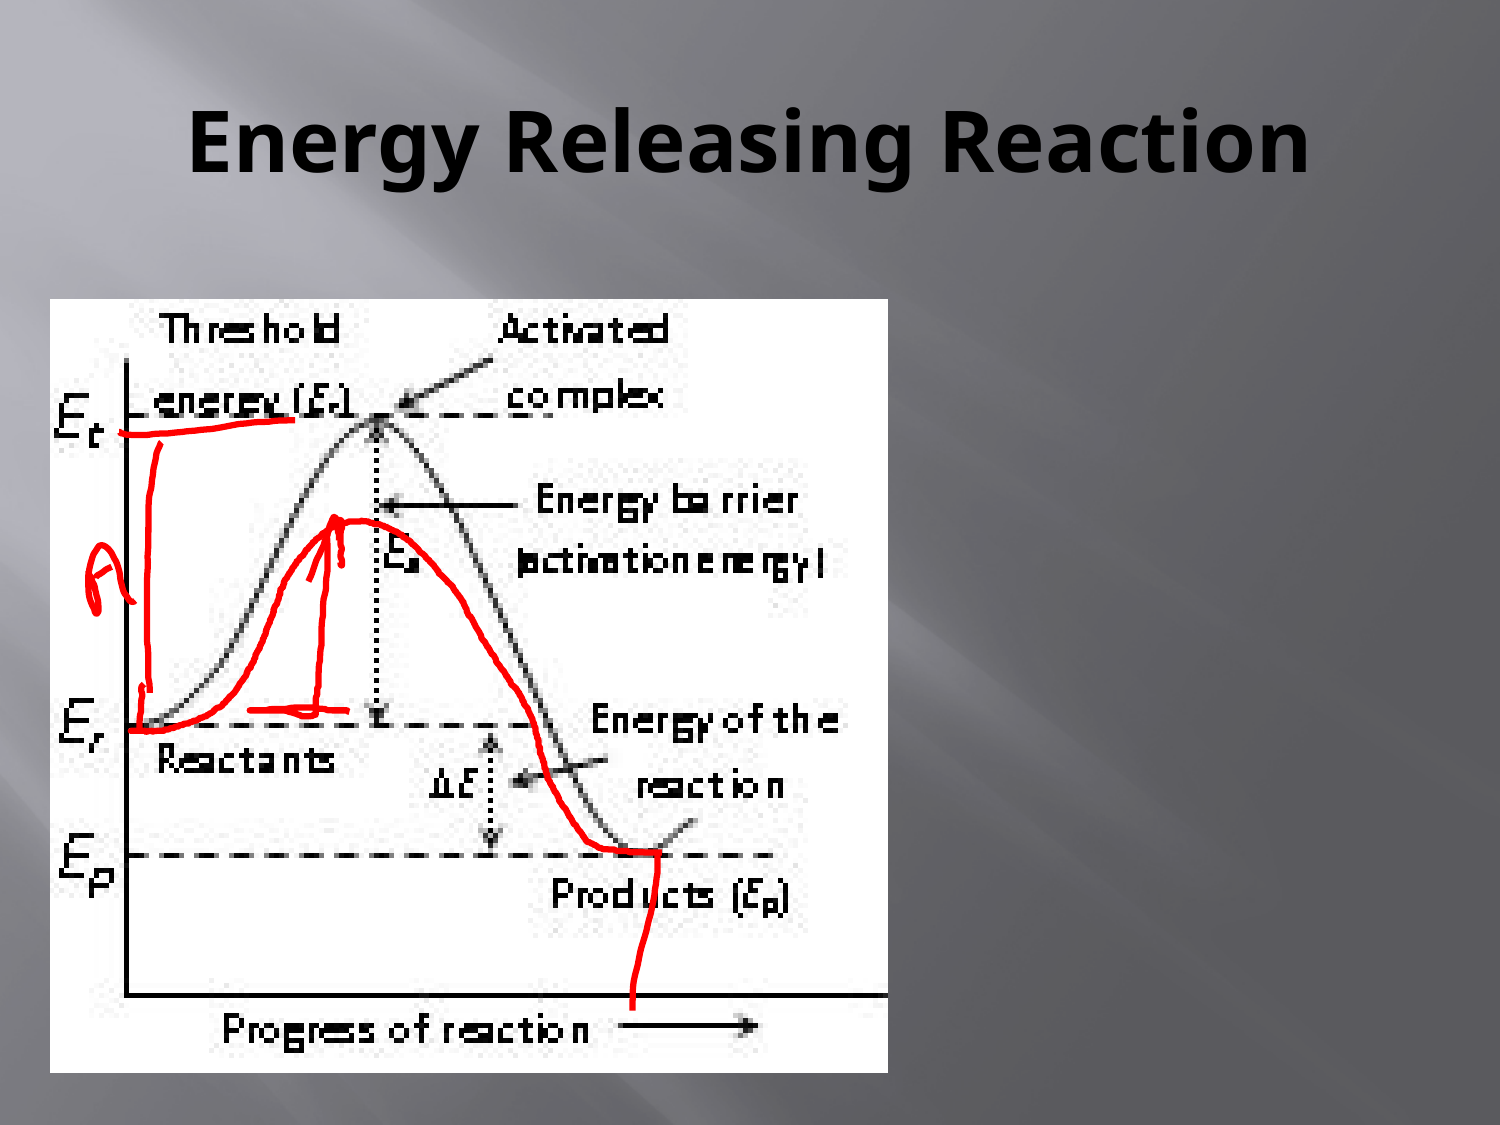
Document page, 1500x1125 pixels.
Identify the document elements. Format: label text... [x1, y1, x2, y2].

picture [49, 299, 888, 1073]
title Energy Releasing Reaction [75, 45, 1425, 233]
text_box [86, 420, 663, 1011]
